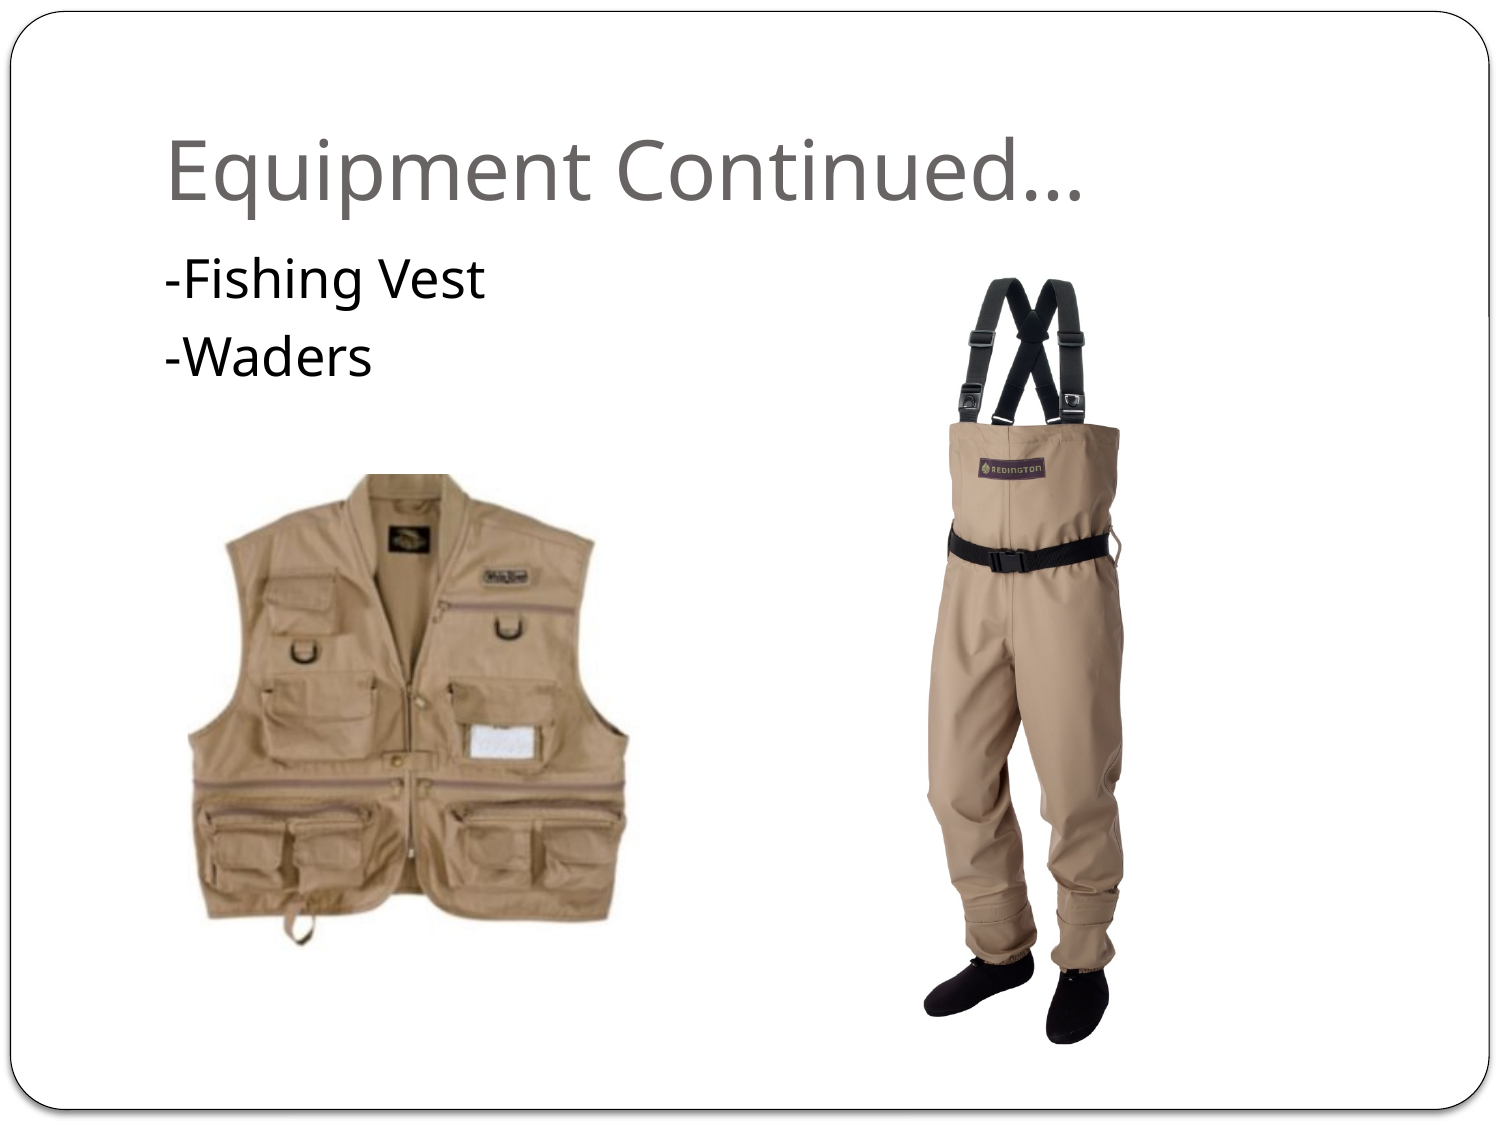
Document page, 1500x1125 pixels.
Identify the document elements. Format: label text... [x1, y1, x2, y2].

list -Fishing Vest -Waders [150, 237, 1425, 988]
picture [187, 249, 1438, 1076]
title Equipment Continued… [150, 45, 1425, 233]
text_box [0, 0, 352, 183]
